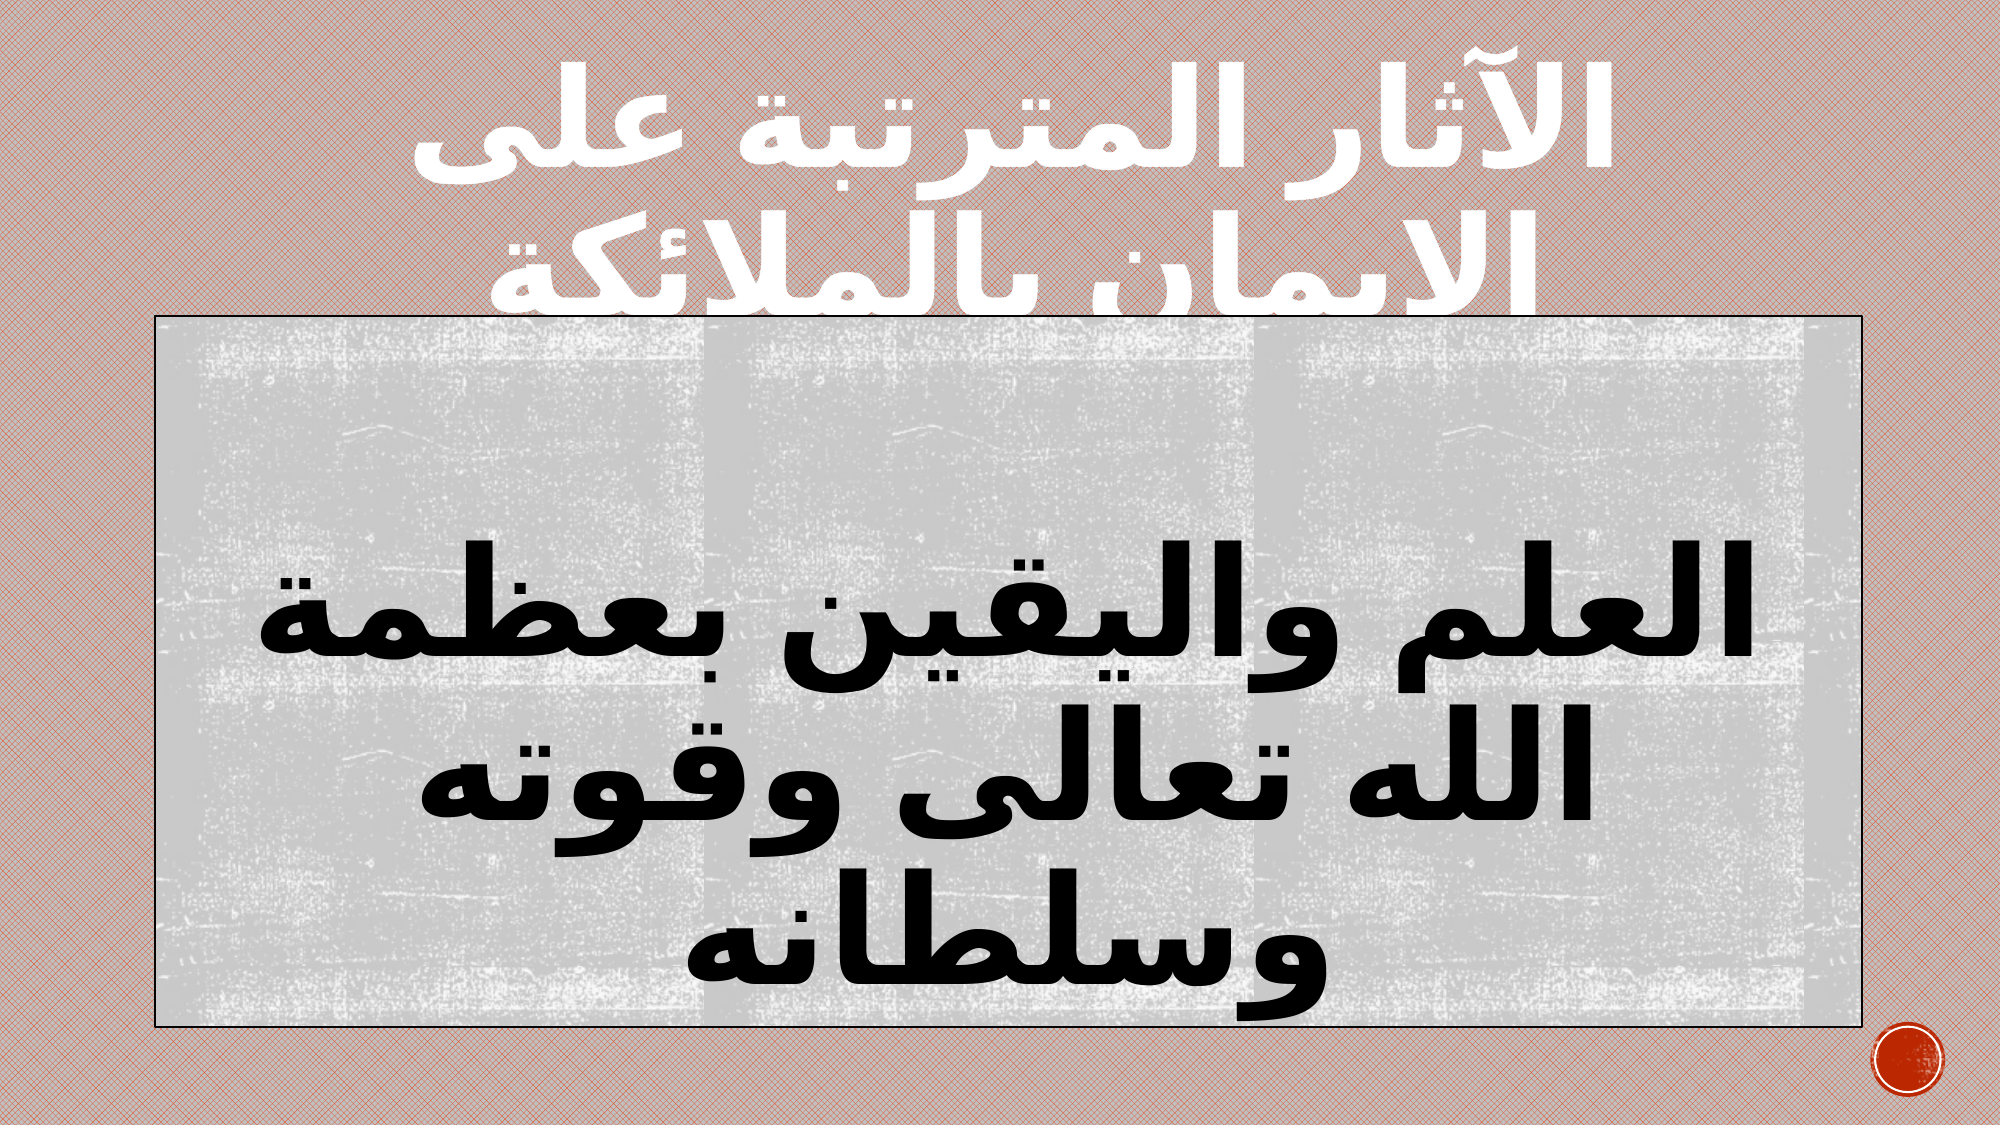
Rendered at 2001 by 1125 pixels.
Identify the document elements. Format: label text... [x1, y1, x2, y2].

list العلم واليقين بعظمة الله تعالى وقوته وسلطانه [154, 315, 1863, 1028]
title الآثار المترتبة على الإيمان بالملائكة [194, 44, 1836, 315]
